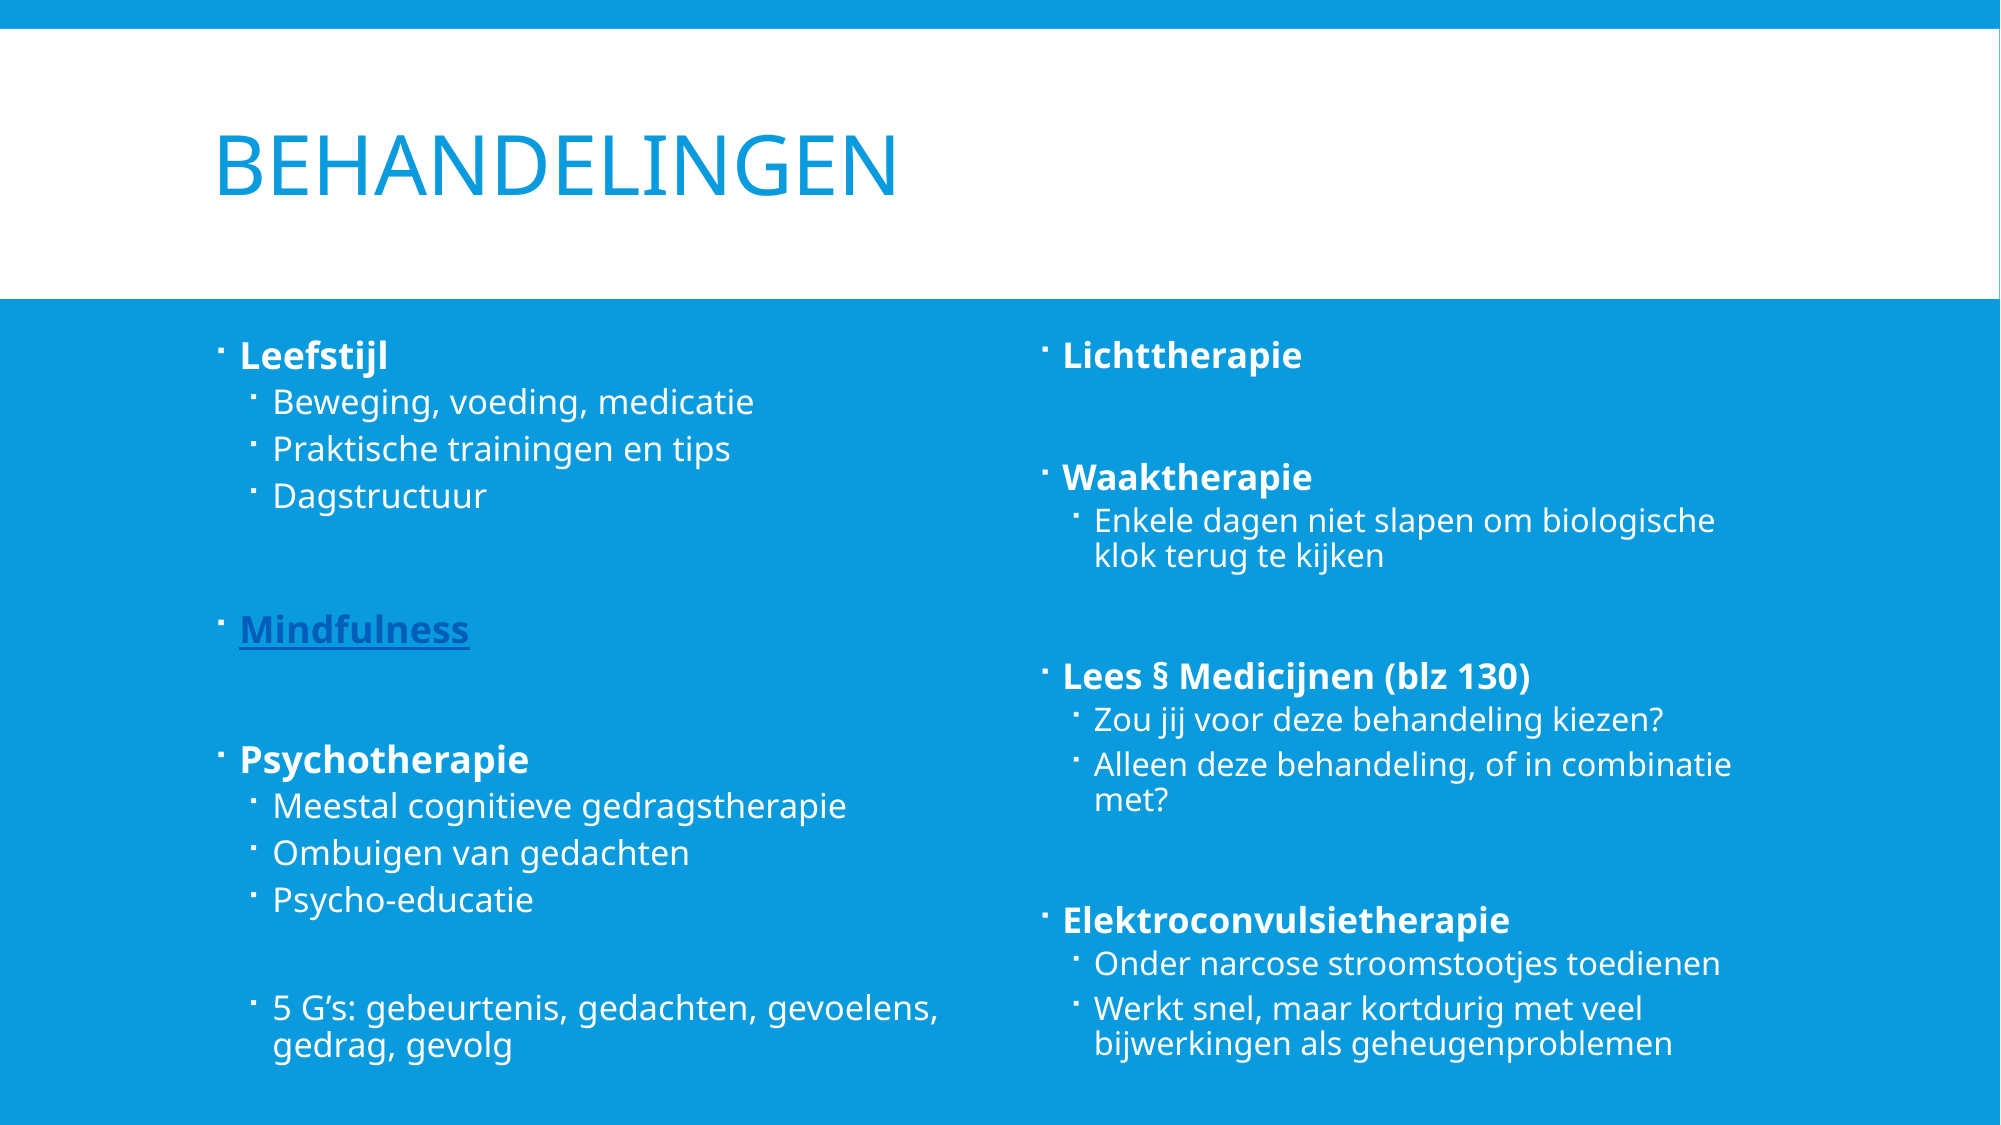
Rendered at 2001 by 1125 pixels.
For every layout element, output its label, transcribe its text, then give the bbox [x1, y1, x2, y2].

list Leefstijl Beweging, voeding, medicatie Praktische trainingen en tips Dagstructuur Mindfulness Psychotherapie Meestal cognitieve gedragstherapie Ombuigen van gedachten Psycho-educatie 5 G’s: gebeurtenis, gedachten, gevoelens, gedrag, gevolg [197, 329, 978, 1079]
list Lichttherapie Waaktherapie Enkele dagen niet slapen om biologische klok terug te kijken Lees § Medicijnen (blz 130) Zou jij voor deze behandeling kiezen? Alleen deze behandeling, of in combinatie met? Elektroconvulsietherapie Onder narcose stroomstootjes toedienen Werkt snel, maar kortdurig met veel bijwerkingen als geheugenproblemen [1022, 329, 1803, 1079]
title Behandelingen [197, 46, 1803, 295]
